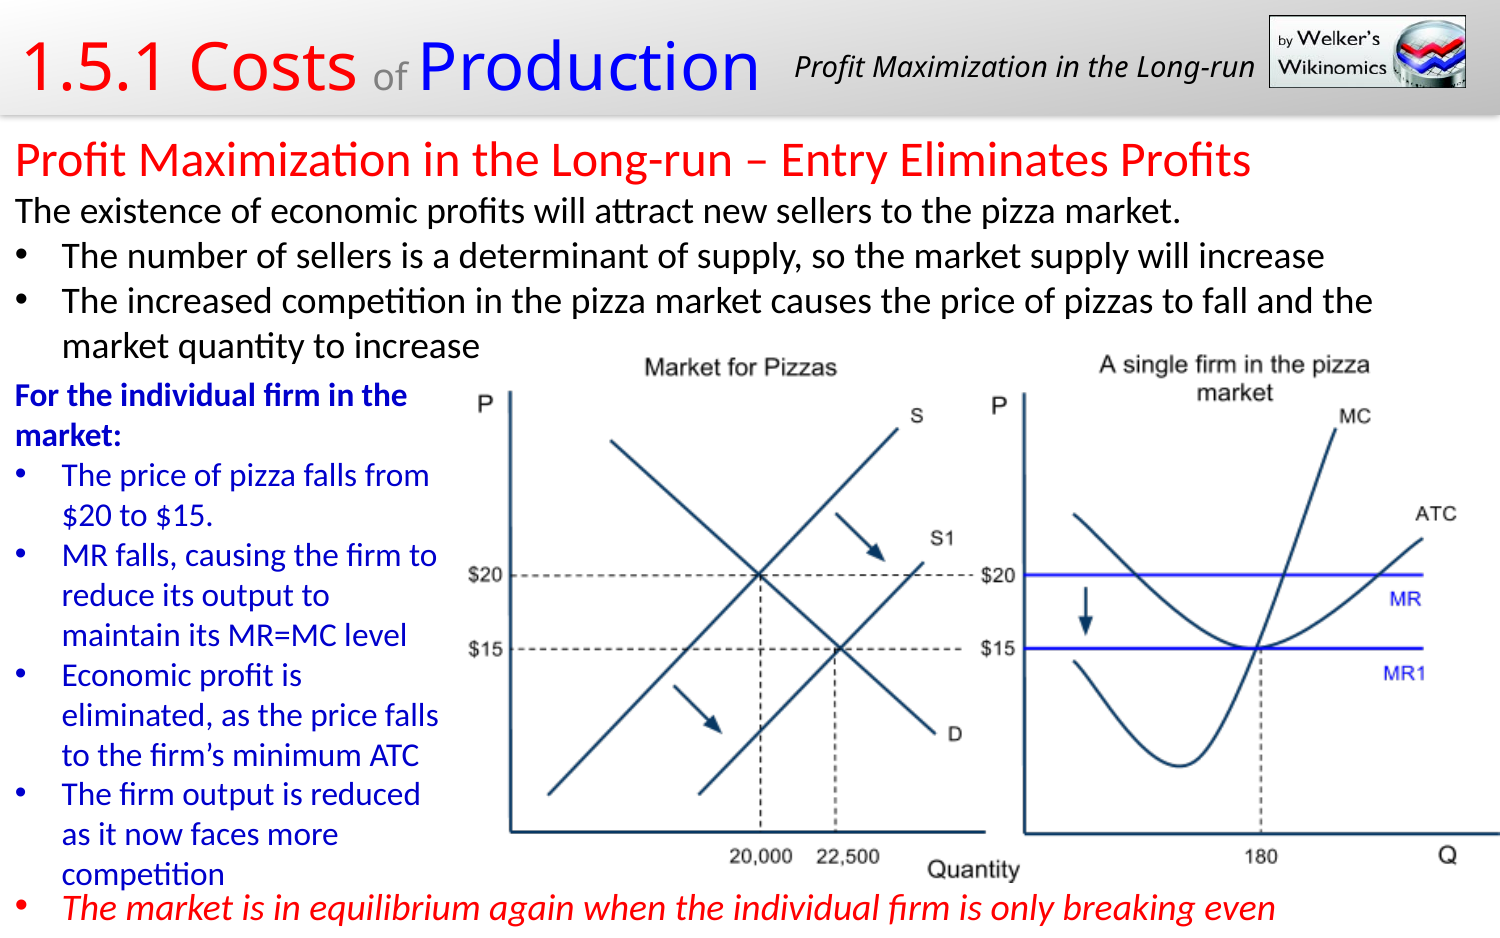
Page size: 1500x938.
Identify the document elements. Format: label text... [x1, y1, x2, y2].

text_box For the individual firm in the market: The price of pizza falls from $20 to $15. MR falls, causing the firm to reduce its output to maintain its MR=MC level Economic profit is eliminated, as the price falls to the firm’s minimum ATC The firm output is reduced as it now faces more competition [0, 365, 443, 875]
text_box Profit Maximization in the Long-run – Entry Eliminates Profits The existence of economic profits will attract new sellers to the pizza market. The number of sellers is a determinant of supply, so the market supply will increase The increased competition in the pizza market causes the price of pizzas to fall and the market quantity to increase [0, 123, 1500, 365]
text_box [0, 0, 1500, 115]
text_box The market is in equilibrium again when the individual firm is only breaking even [0, 875, 1443, 935]
picture [448, 330, 1500, 883]
